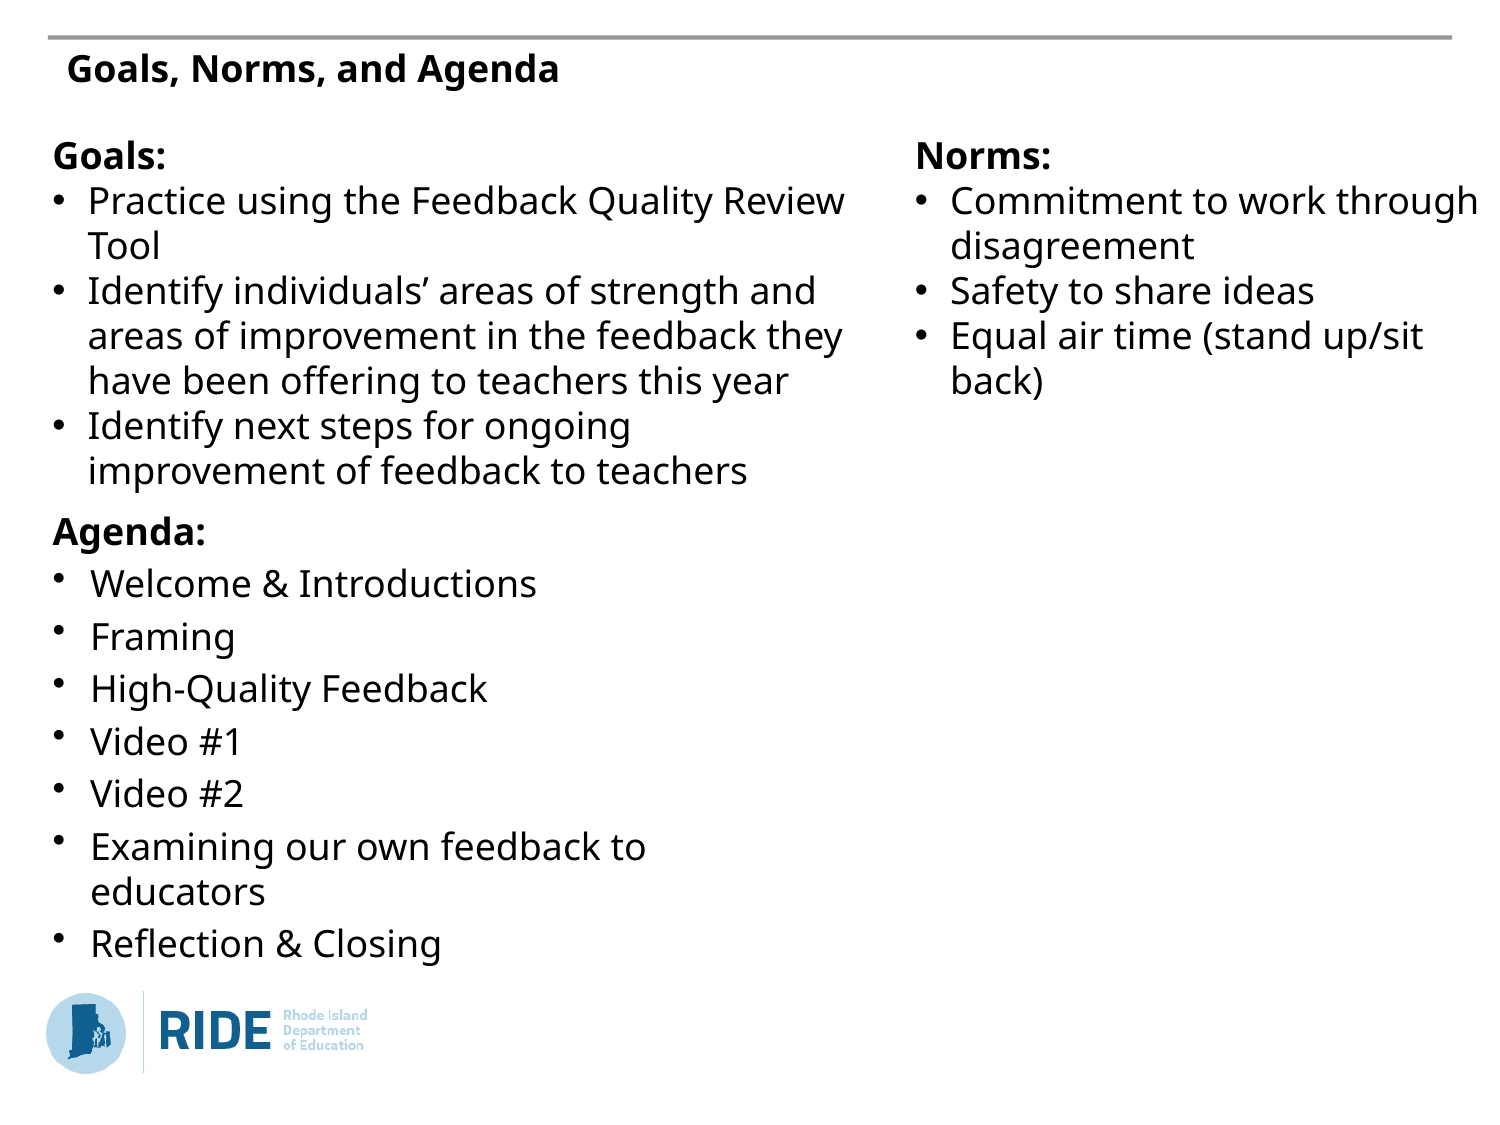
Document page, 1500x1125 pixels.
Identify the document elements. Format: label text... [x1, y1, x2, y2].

text_box Goals: Practice using the Feedback Quality Review Tool Identify individuals’ areas of strength and areas of improvement in the feedback they have been offering to teachers this year Identify next steps for ongoing improvement of feedback to teachers [37, 124, 875, 545]
list Agenda: Welcome & Introductions Framing High-Quality Feedback Video #1 Video #2 Examining our own feedback to educators Reflection & Closing [37, 545, 838, 1038]
picture [37, 1038, 413, 1079]
title Goals, Norms, and Agenda [51, 37, 1449, 176]
text_box Norms: Commitment to work through disagreement Safety to share ideas Equal air time (stand up/sit back) [899, 124, 1500, 410]
